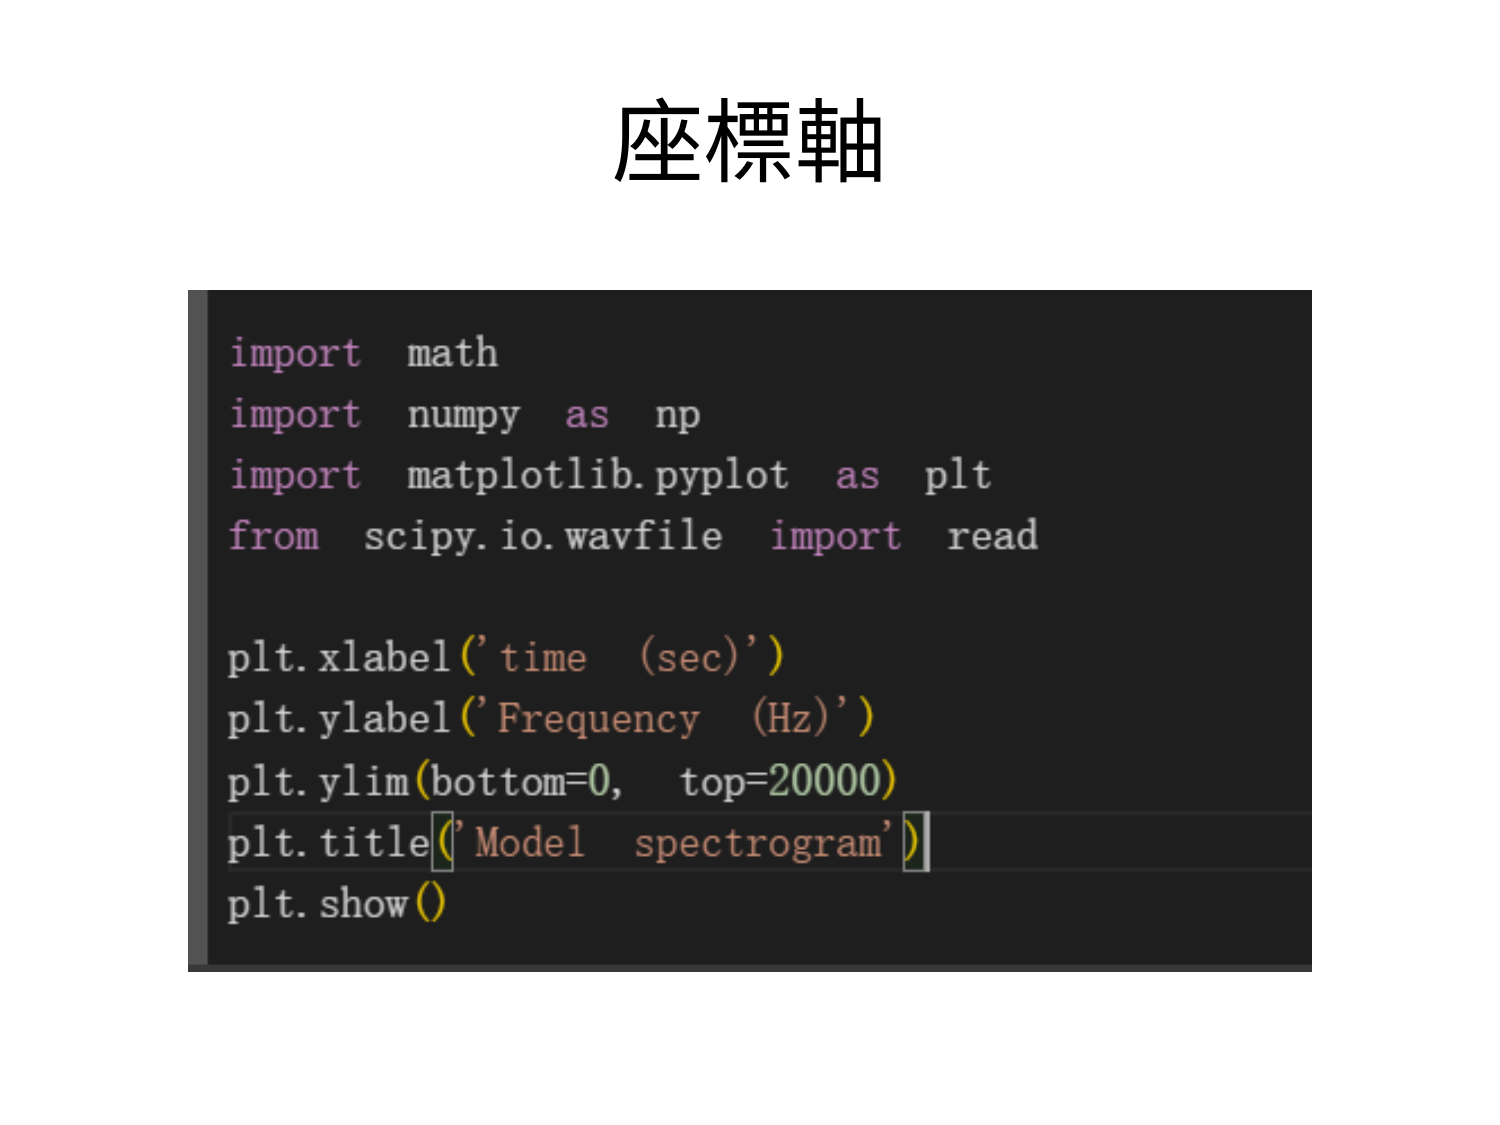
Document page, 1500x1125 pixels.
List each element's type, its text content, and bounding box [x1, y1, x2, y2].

picture [188, 290, 1312, 972]
title 座標軸 [75, 45, 1425, 233]
